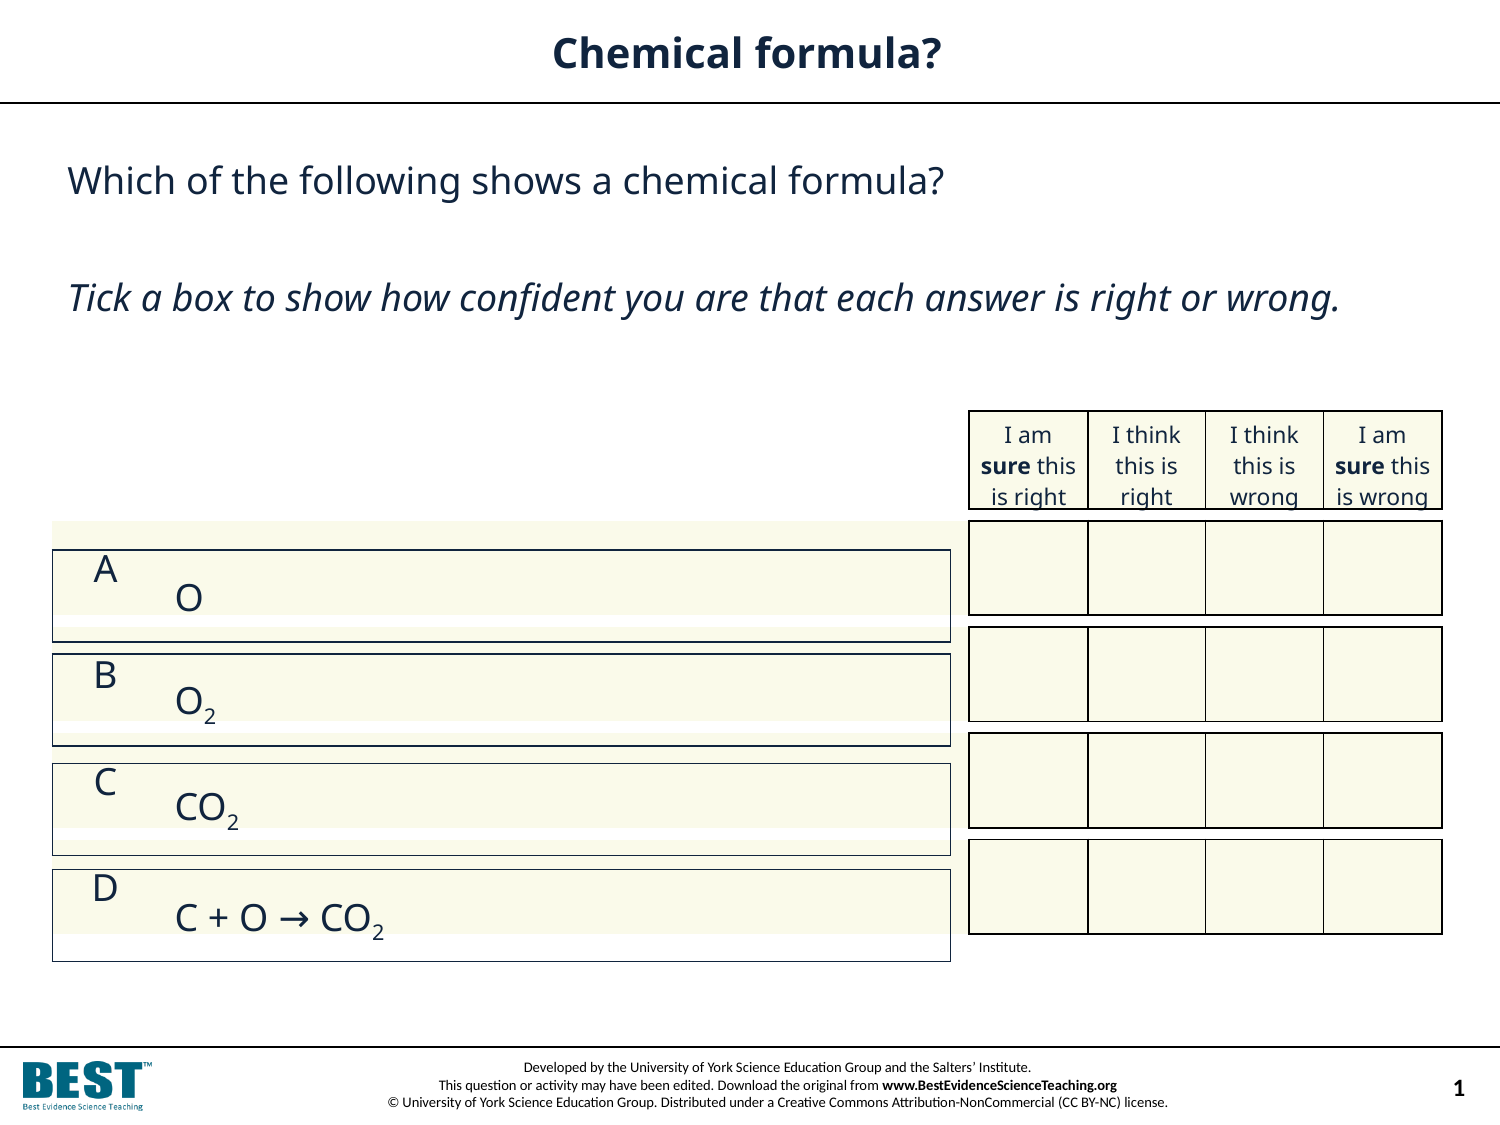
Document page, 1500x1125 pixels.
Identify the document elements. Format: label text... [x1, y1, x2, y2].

title Chemical formula? [23, 4, 1471, 99]
list C + O → CO2 [159, 870, 948, 962]
list O [159, 548, 948, 640]
list CO2 [159, 759, 948, 851]
list O2 [159, 653, 948, 746]
list Which of the following shows a chemical formula? Tick a box to show how confident you are that each answer is right or wrong. [52, 142, 1442, 529]
slide_number 1 [1130, 1061, 1481, 1111]
picture [23, 1061, 152, 1111]
